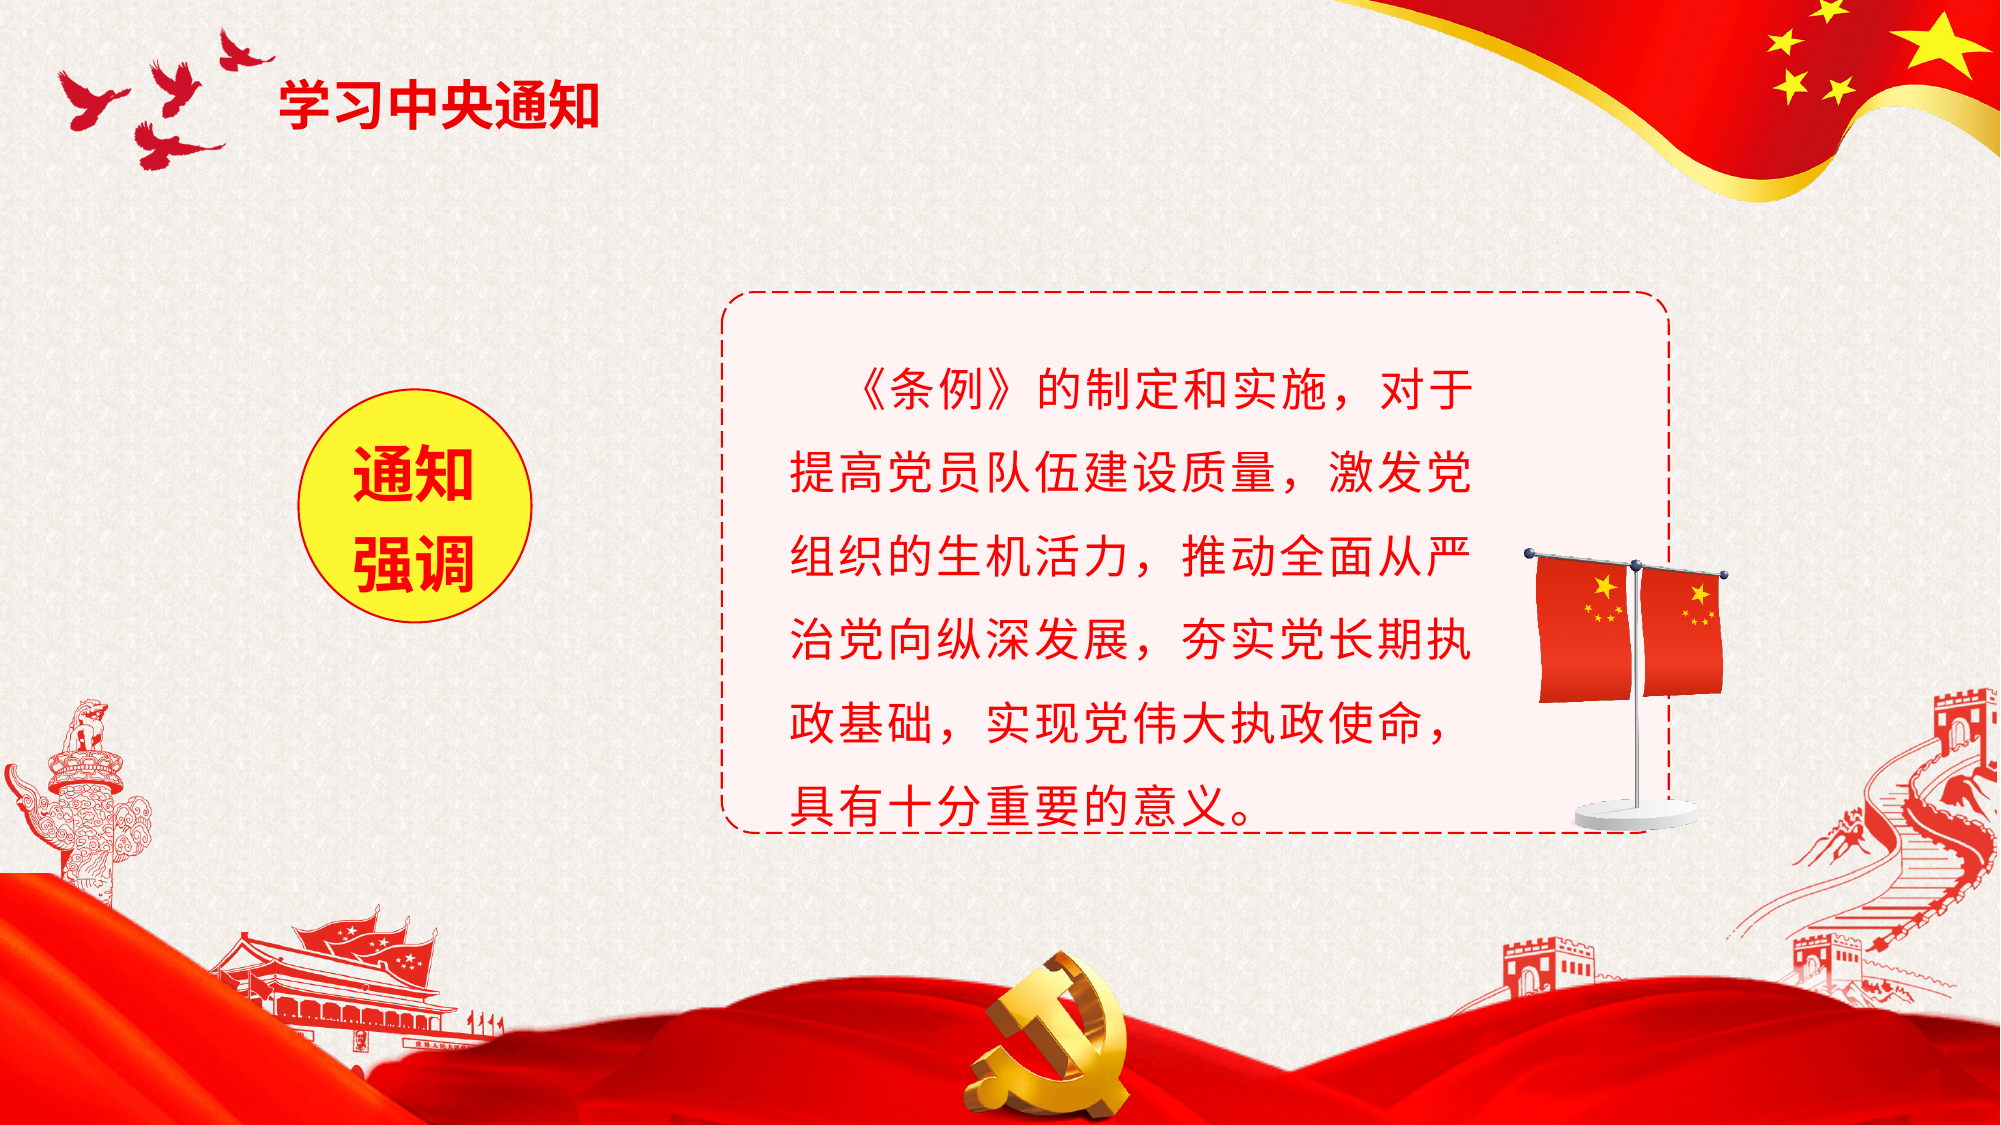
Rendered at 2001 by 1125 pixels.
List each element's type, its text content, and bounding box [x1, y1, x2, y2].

picture [0, 0, 2000, 1125]
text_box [298, 389, 532, 627]
text_box 学习中央通知 [257, 61, 763, 146]
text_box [721, 292, 1669, 841]
